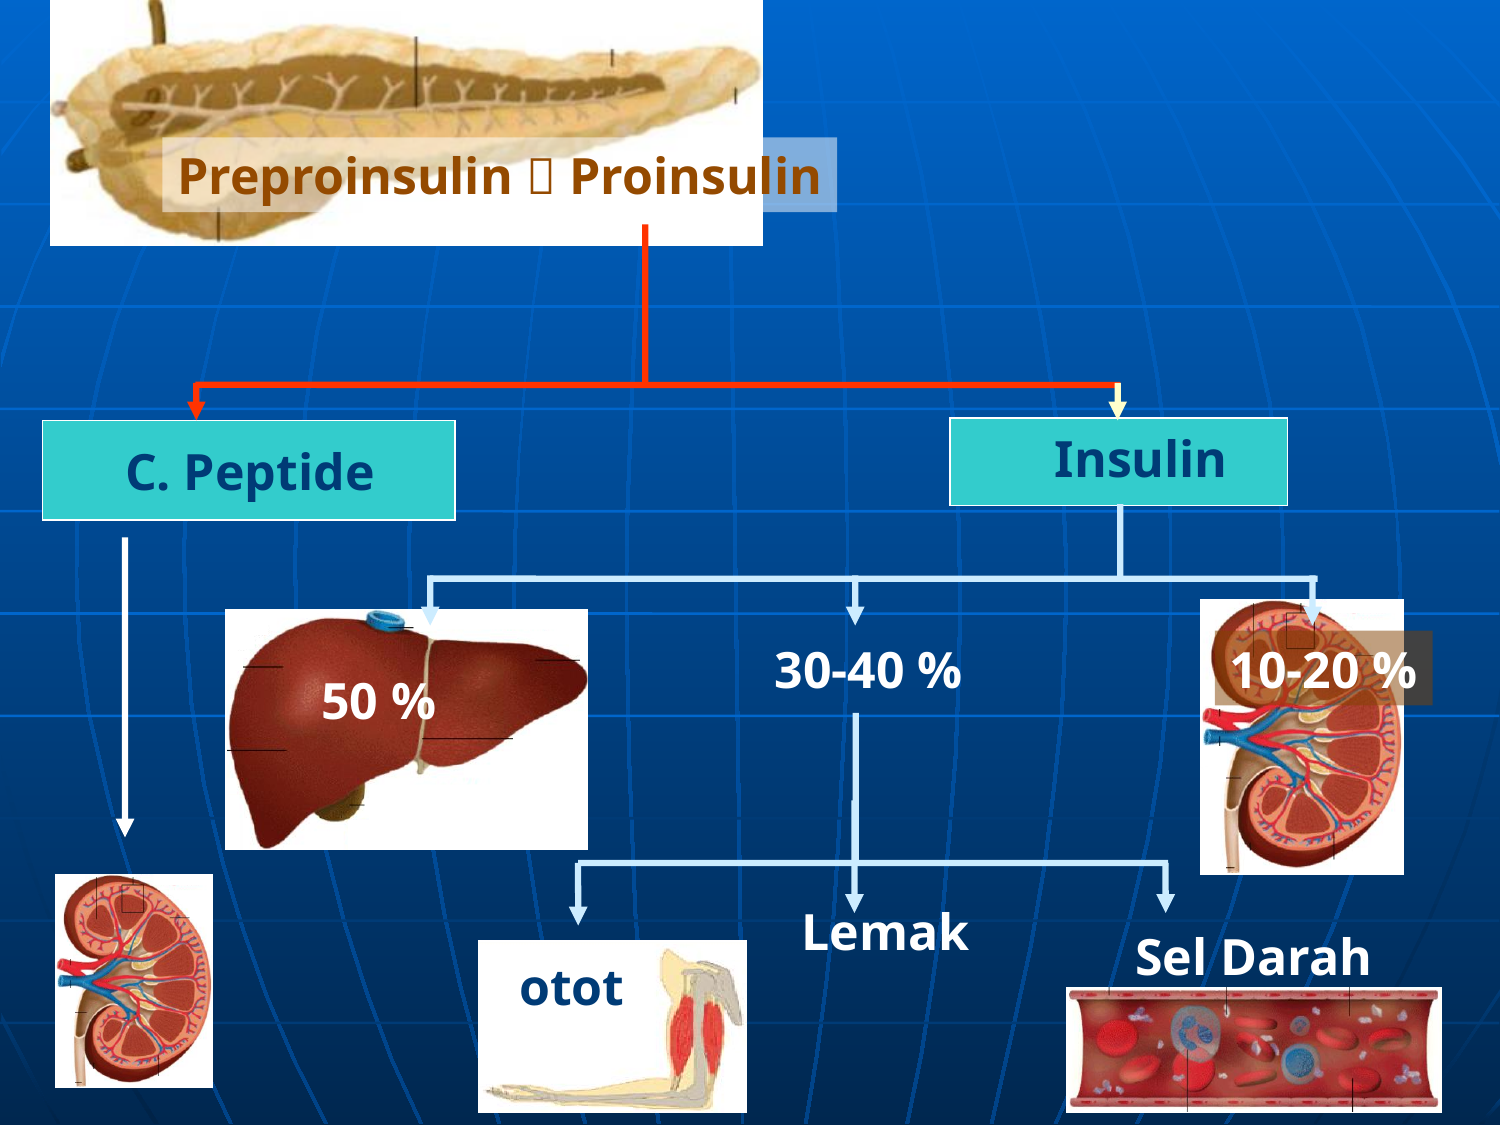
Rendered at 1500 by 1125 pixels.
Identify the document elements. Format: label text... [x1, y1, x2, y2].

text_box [54, 874, 213, 1088]
text_box [848, 864, 861, 913]
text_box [949, 417, 1288, 506]
text_box Preproinsulin  Proinsulin [766, 137, 838, 213]
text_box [42, 420, 456, 521]
text_box 30-40 % [760, 630, 978, 706]
text_box Sel Darah [1120, 918, 1388, 985]
text_box Lemak [786, 893, 985, 968]
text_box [224, 609, 588, 851]
text_box [571, 862, 585, 926]
text_box [1111, 382, 1124, 416]
text_box [190, 382, 203, 418]
text_box [1159, 864, 1172, 913]
text_box [118, 537, 132, 838]
text_box [849, 575, 862, 626]
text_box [478, 940, 748, 1113]
picture [49, 0, 763, 246]
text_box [1199, 599, 1404, 876]
text_box 10-20 % [1407, 630, 1433, 706]
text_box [1065, 987, 1442, 1113]
